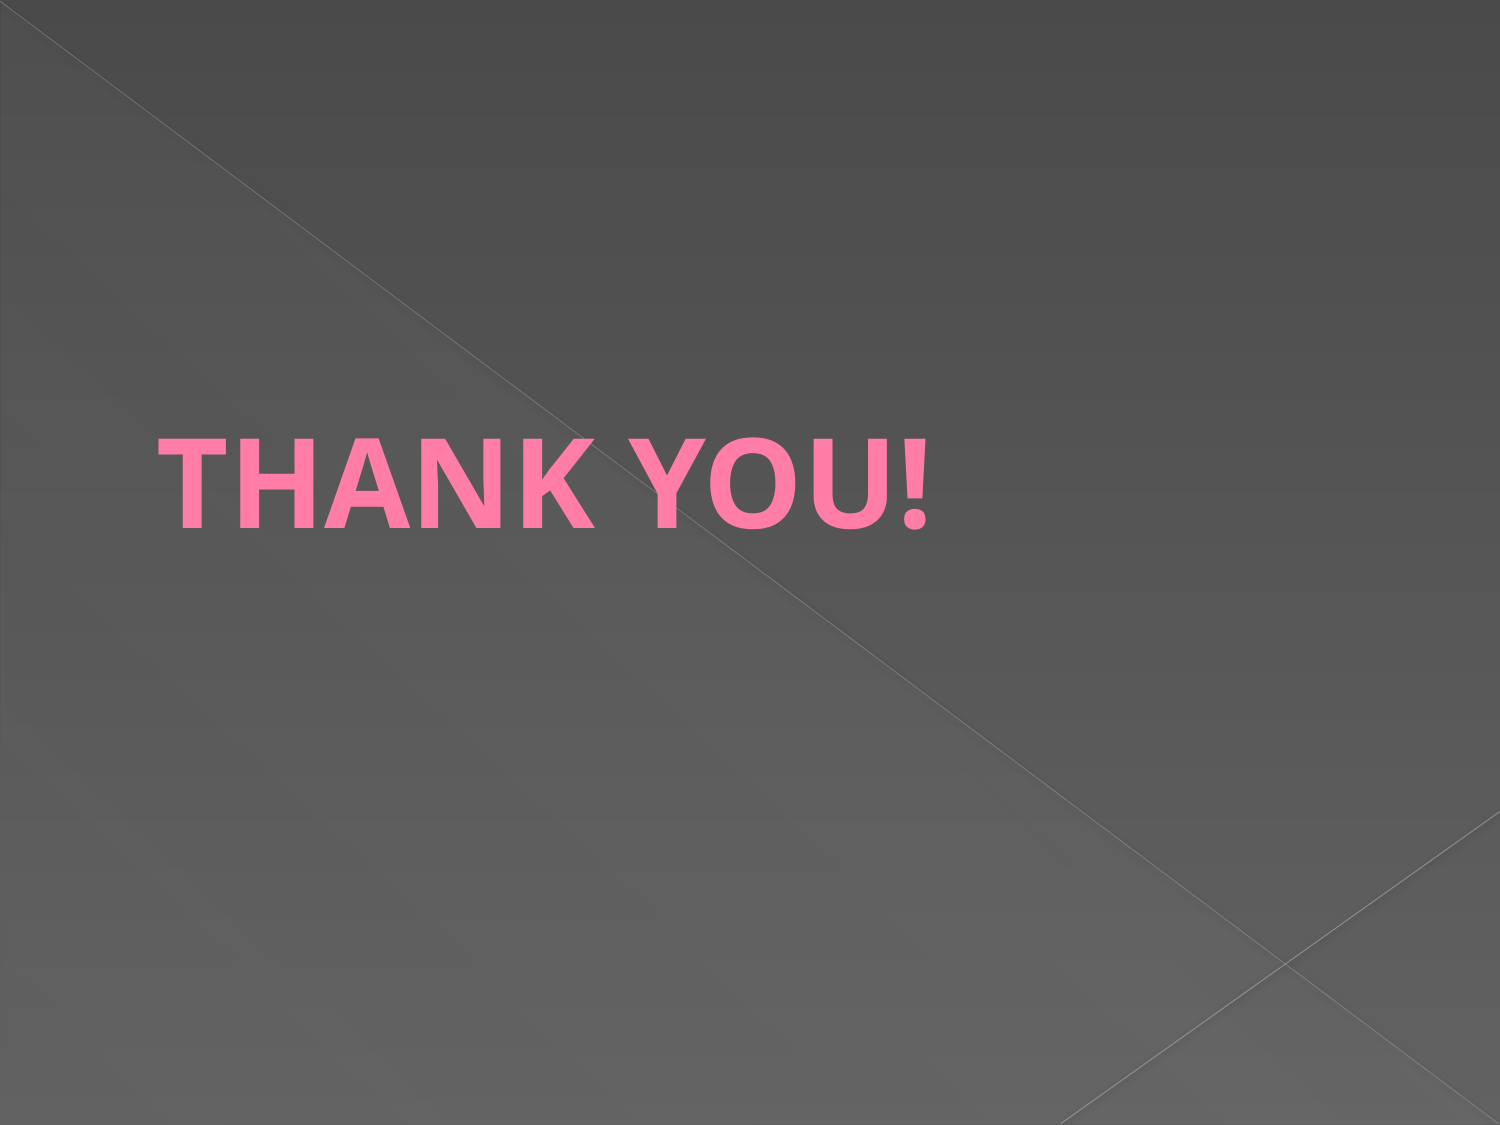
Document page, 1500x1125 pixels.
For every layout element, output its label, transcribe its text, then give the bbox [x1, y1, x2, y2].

title THANK YOU! [62, 43, 1425, 913]
